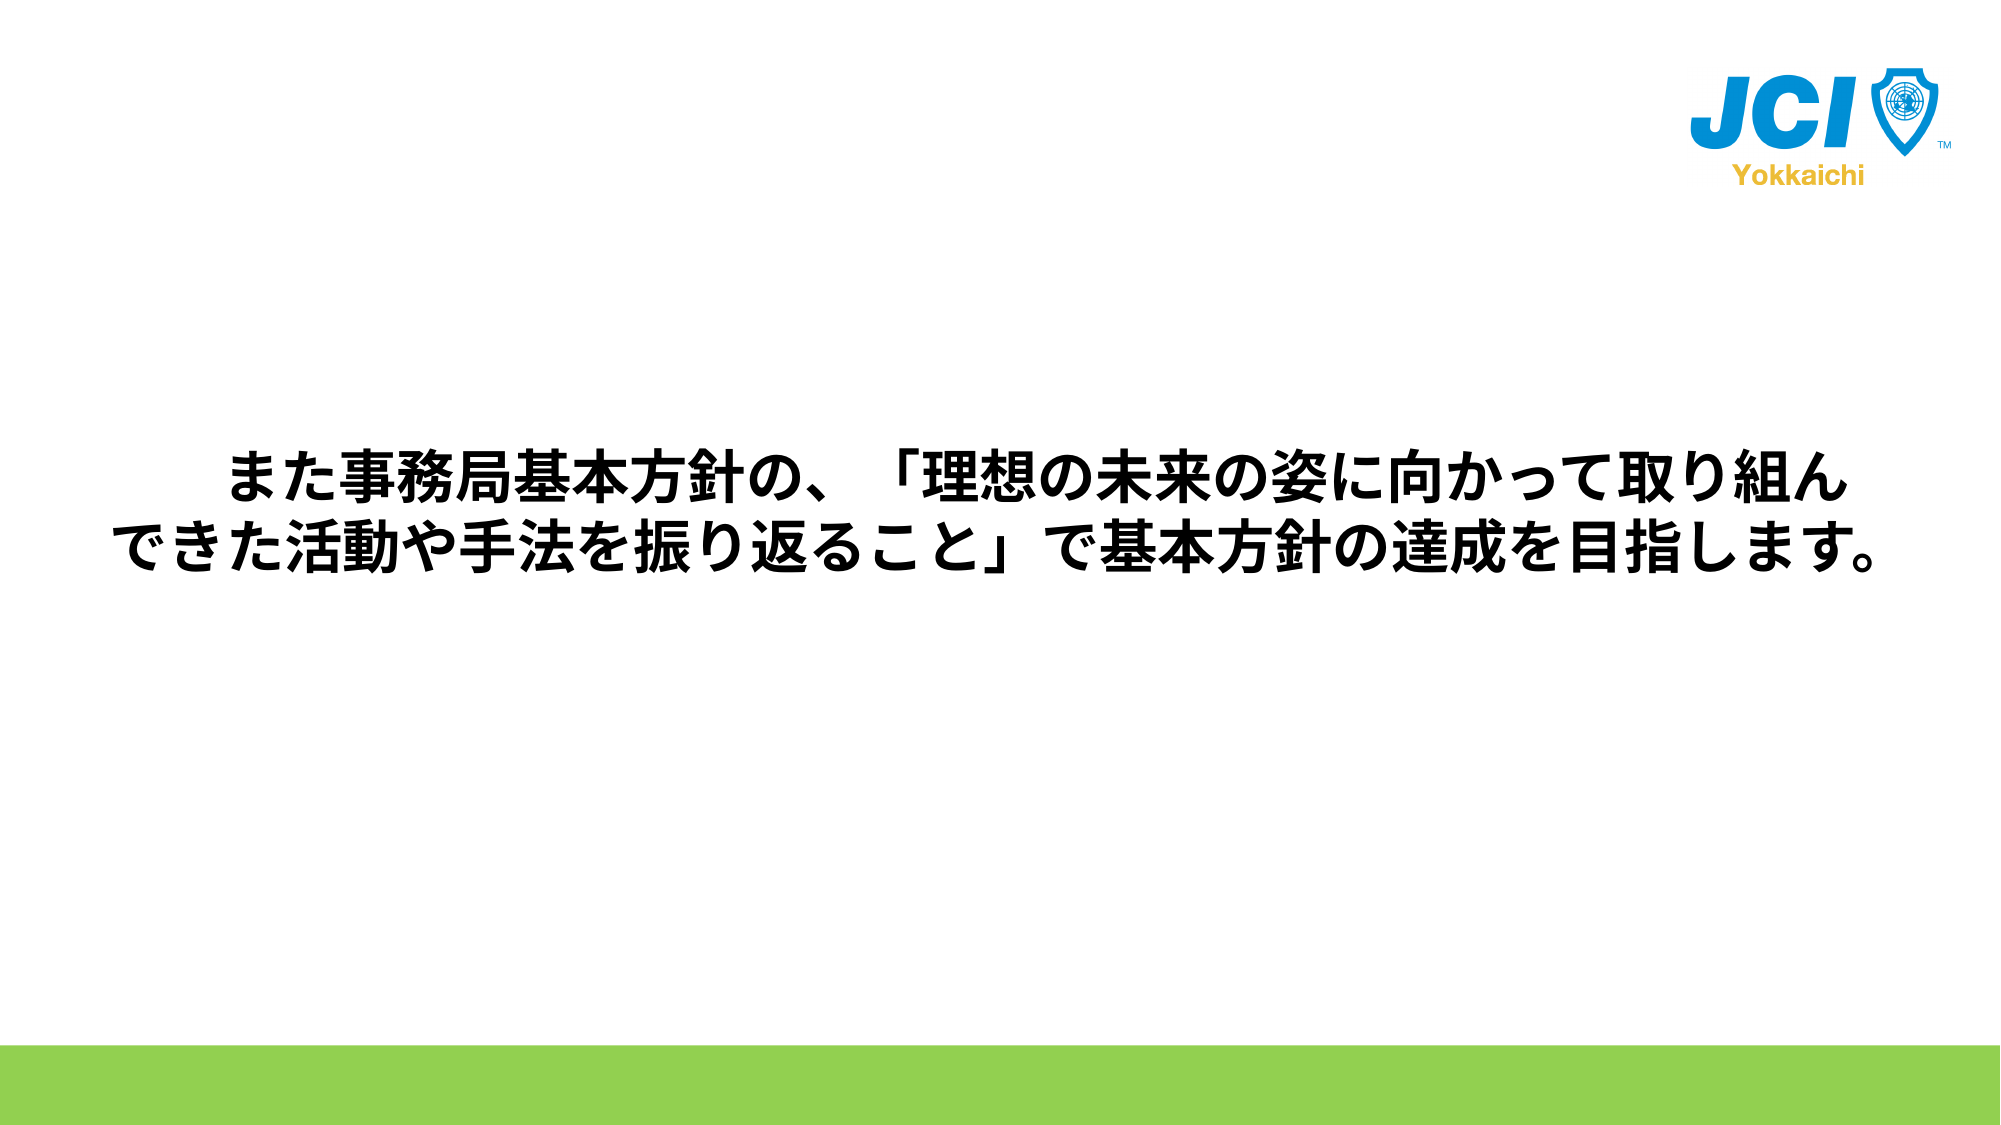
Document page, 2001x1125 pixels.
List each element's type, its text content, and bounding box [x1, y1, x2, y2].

text_box また事務局基本方針の、「理想の未来の姿に向かって取り組んできた活動や手法を振り返ること」で基本方針の達成を目指します。 [94, 433, 1906, 588]
picture [1687, 67, 1954, 187]
